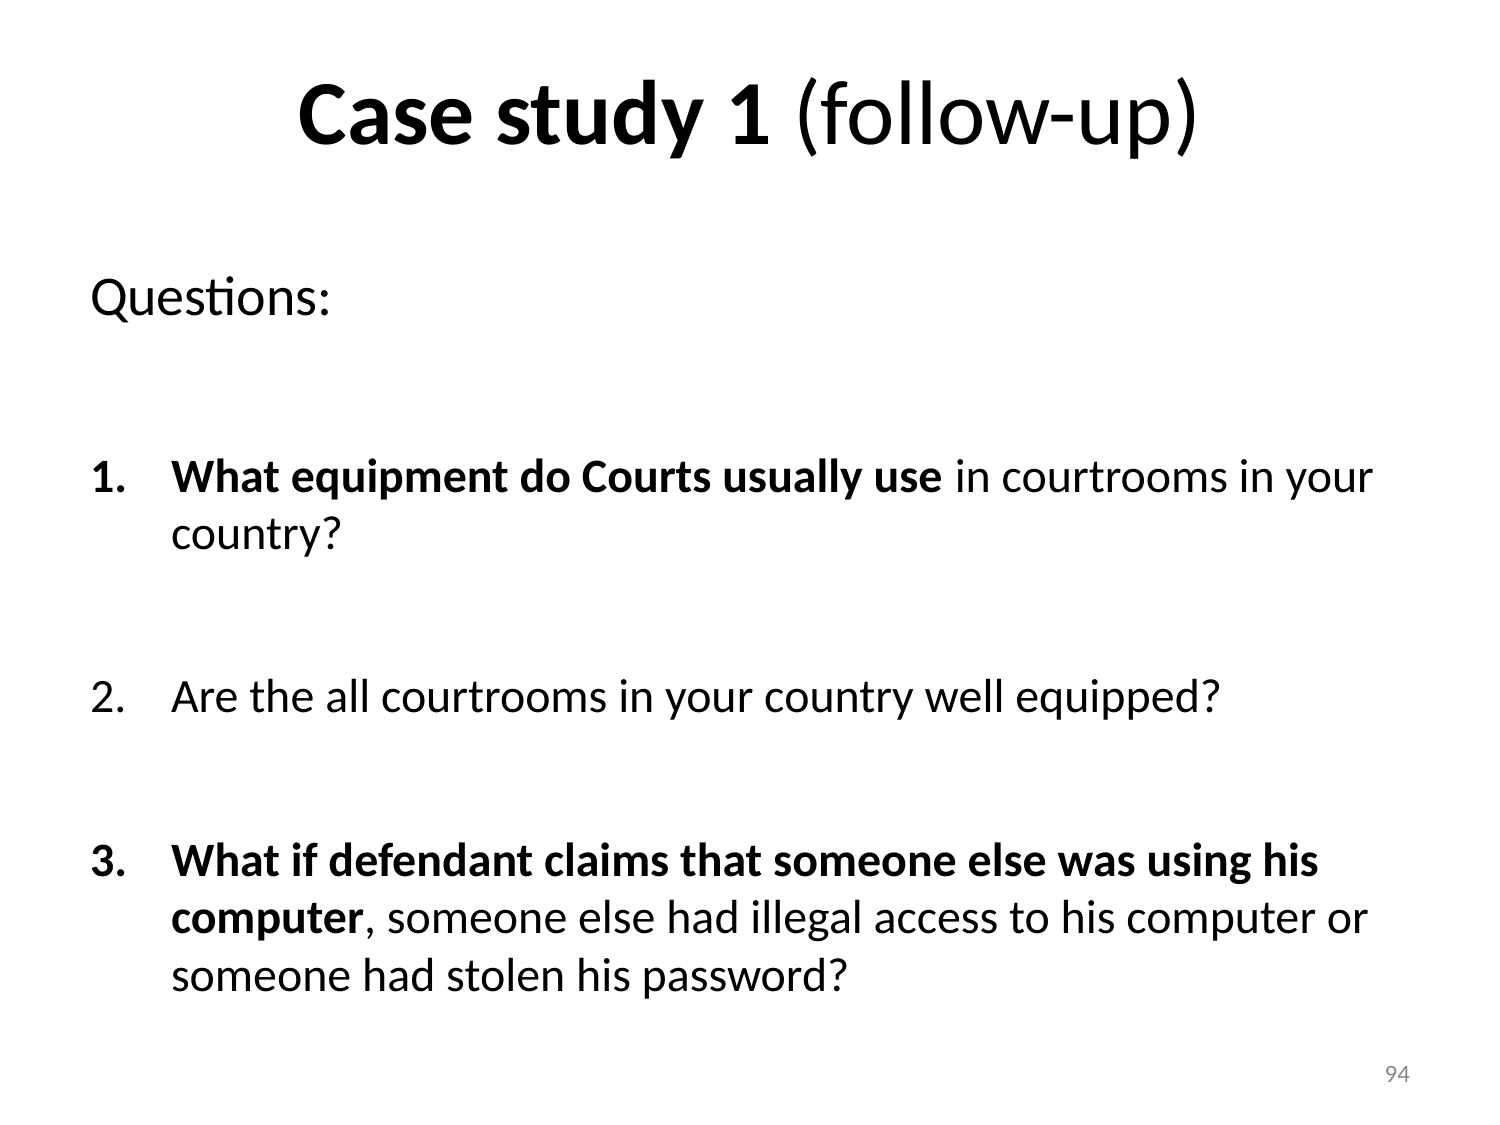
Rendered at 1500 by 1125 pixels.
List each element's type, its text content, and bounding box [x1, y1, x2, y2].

list Questions: What equipment do Courts usually use in courtrooms in your country? Are the all courtrooms in your country well equipped? What if defendant claims that someone else was using his computer, someone else had illegal access to his computer or someone had stolen his password? [75, 252, 1425, 1011]
slide_number 94 [1074, 1042, 1425, 1103]
title Case study 1 (follow-up) [75, 45, 1425, 187]
